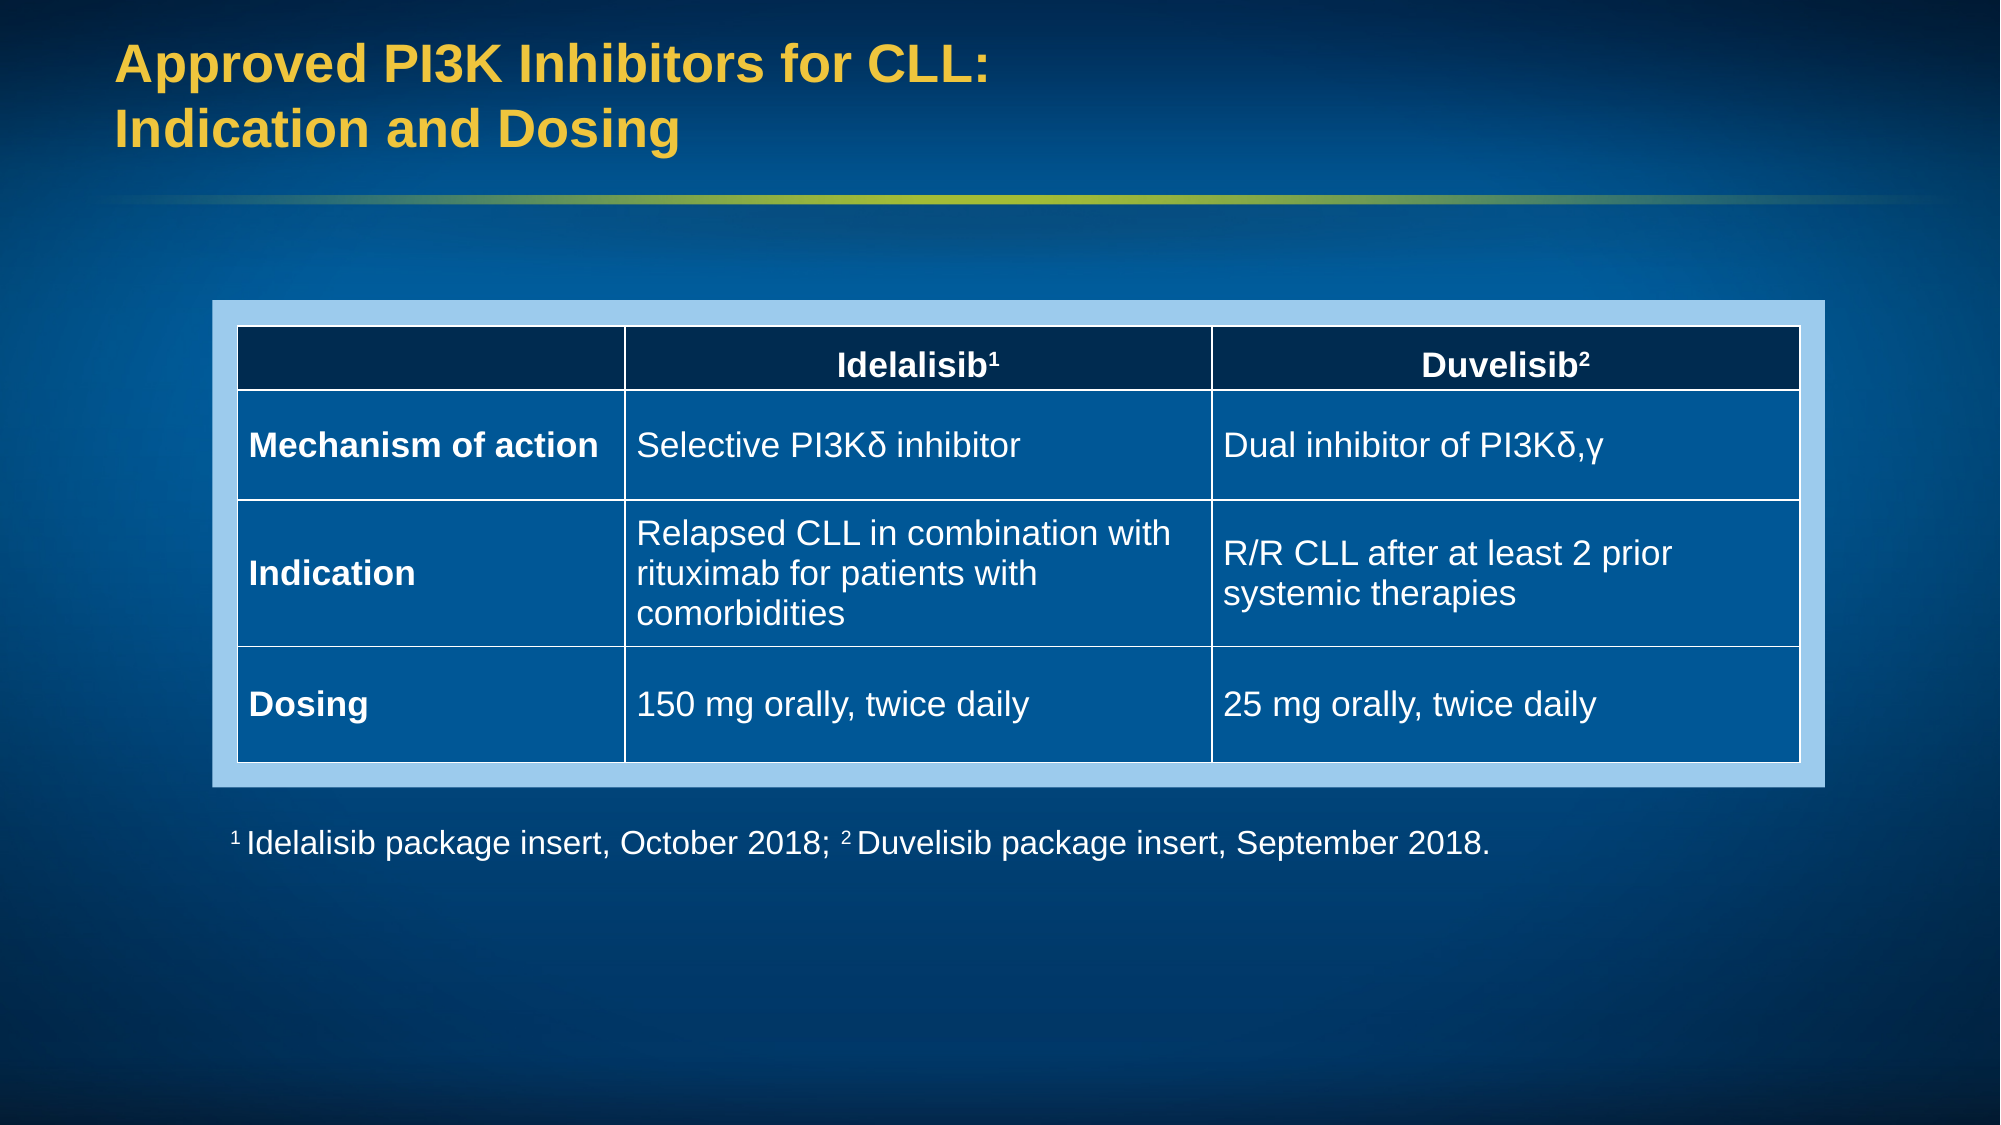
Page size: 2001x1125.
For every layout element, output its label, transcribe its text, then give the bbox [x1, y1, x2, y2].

picture [0, 0, 2000, 1125]
table_header [238, 327, 624, 389]
title Approved PI3K Inhibitors for CLL: Indication and Dosing [99, 0, 1900, 188]
table_cell 150 mg orally, twice daily [626, 647, 1211, 762]
table_header Duvelisib2 [1213, 327, 1799, 389]
table_cell Relapsed CLL in combination with rituximab for patients with comorbidities [626, 501, 1211, 646]
table_cell Indication [238, 501, 624, 646]
table_cell Dosing [238, 647, 624, 762]
table_cell Dual inhibitor of PI3Kδ,γ [1213, 391, 1799, 499]
text_box [212, 300, 1825, 788]
text_box 1 Idelalisib package insert, October 2018; 2 Duvelisib package insert, September 2018. [215, 813, 1610, 869]
table_header Idelalisib1 [626, 327, 1211, 389]
table_cell 25 mg orally, twice daily [1213, 647, 1799, 762]
table_cell R/R CLL after at least 2 prior systemic therapies [1213, 501, 1799, 646]
table_cell Mechanism of action [238, 391, 624, 499]
table_cell Selective PI3Kδ inhibitor [626, 391, 1211, 499]
